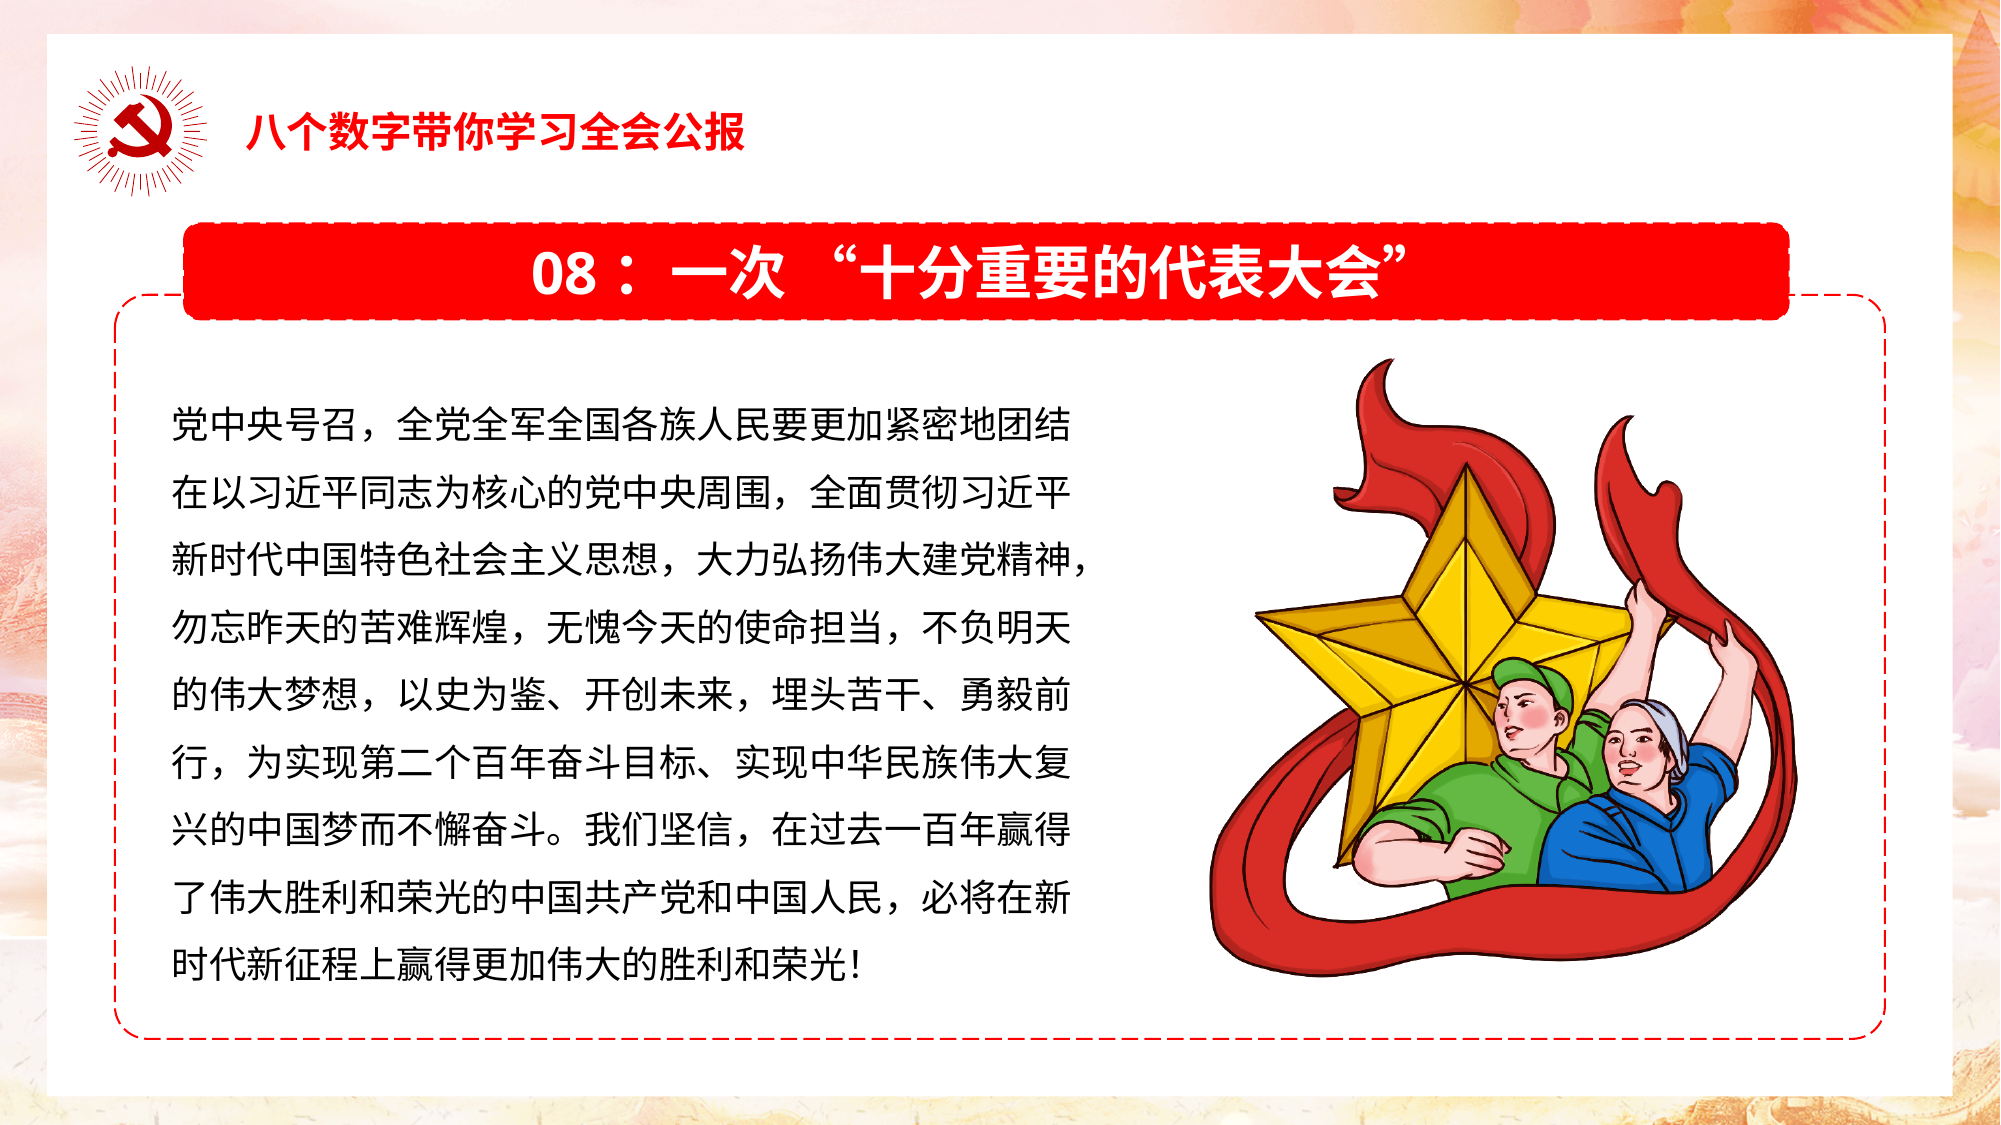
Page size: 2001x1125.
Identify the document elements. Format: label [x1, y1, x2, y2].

text_box [114, 223, 1885, 1039]
text_box [74, 66, 207, 197]
text_box [0, 0, 2000, 1125]
picture [1165, 353, 1828, 1017]
